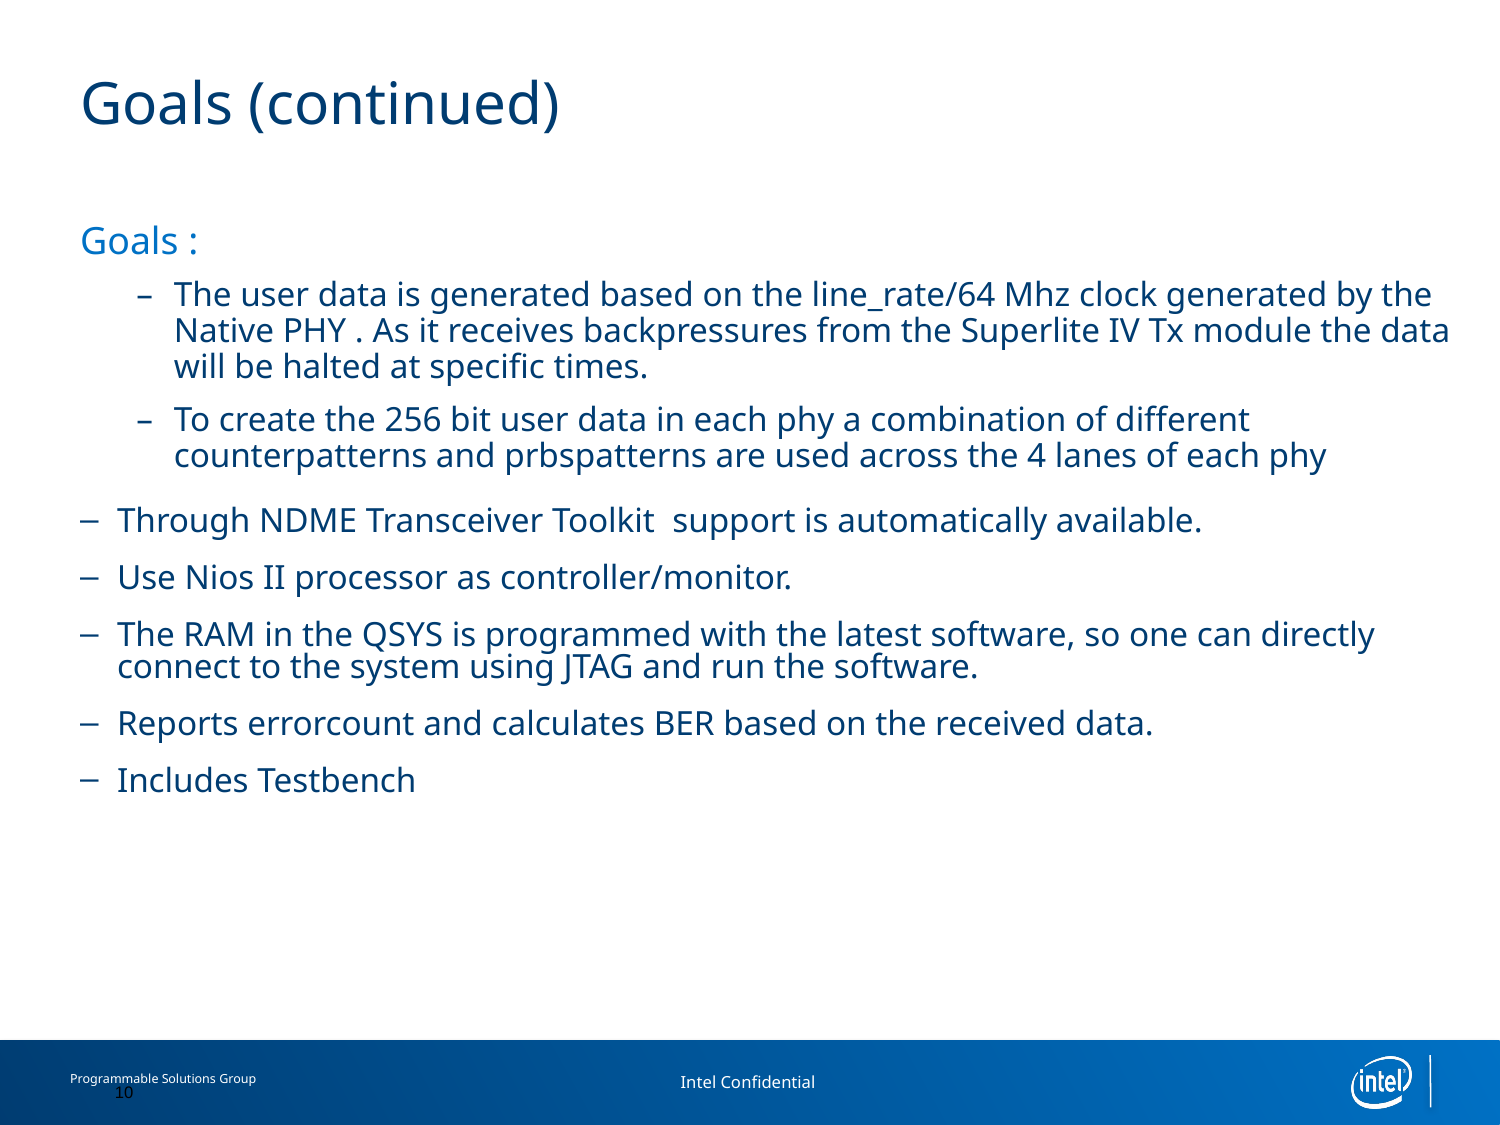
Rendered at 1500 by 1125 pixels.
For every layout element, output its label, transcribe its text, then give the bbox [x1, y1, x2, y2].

slide_number 10 [19, 1069, 134, 1116]
picture [1351, 1056, 1412, 1109]
list Goals : The user data is generated based on the line_rate/64 Mhz clock generated by the Native PHY . As it receives backpressures from the Superlite IV Tx module the data will be halted at specific times. To create the 256 bit user data in each phy a combination of different counterpatterns and prbspatterns are used across the 4 lanes of each phy Through NDME Transceiver Toolkit support is automatically available. Use Nios II processor as controller/monitor. The RAM in the QSYS is programmed with the latest software, so one can directly connect to the system using JTAG and run the software. Reports errorcount and calculates BER based on the received data. Includes Testbench [80, 225, 1461, 1028]
title Goals (continued) [80, 65, 1458, 194]
